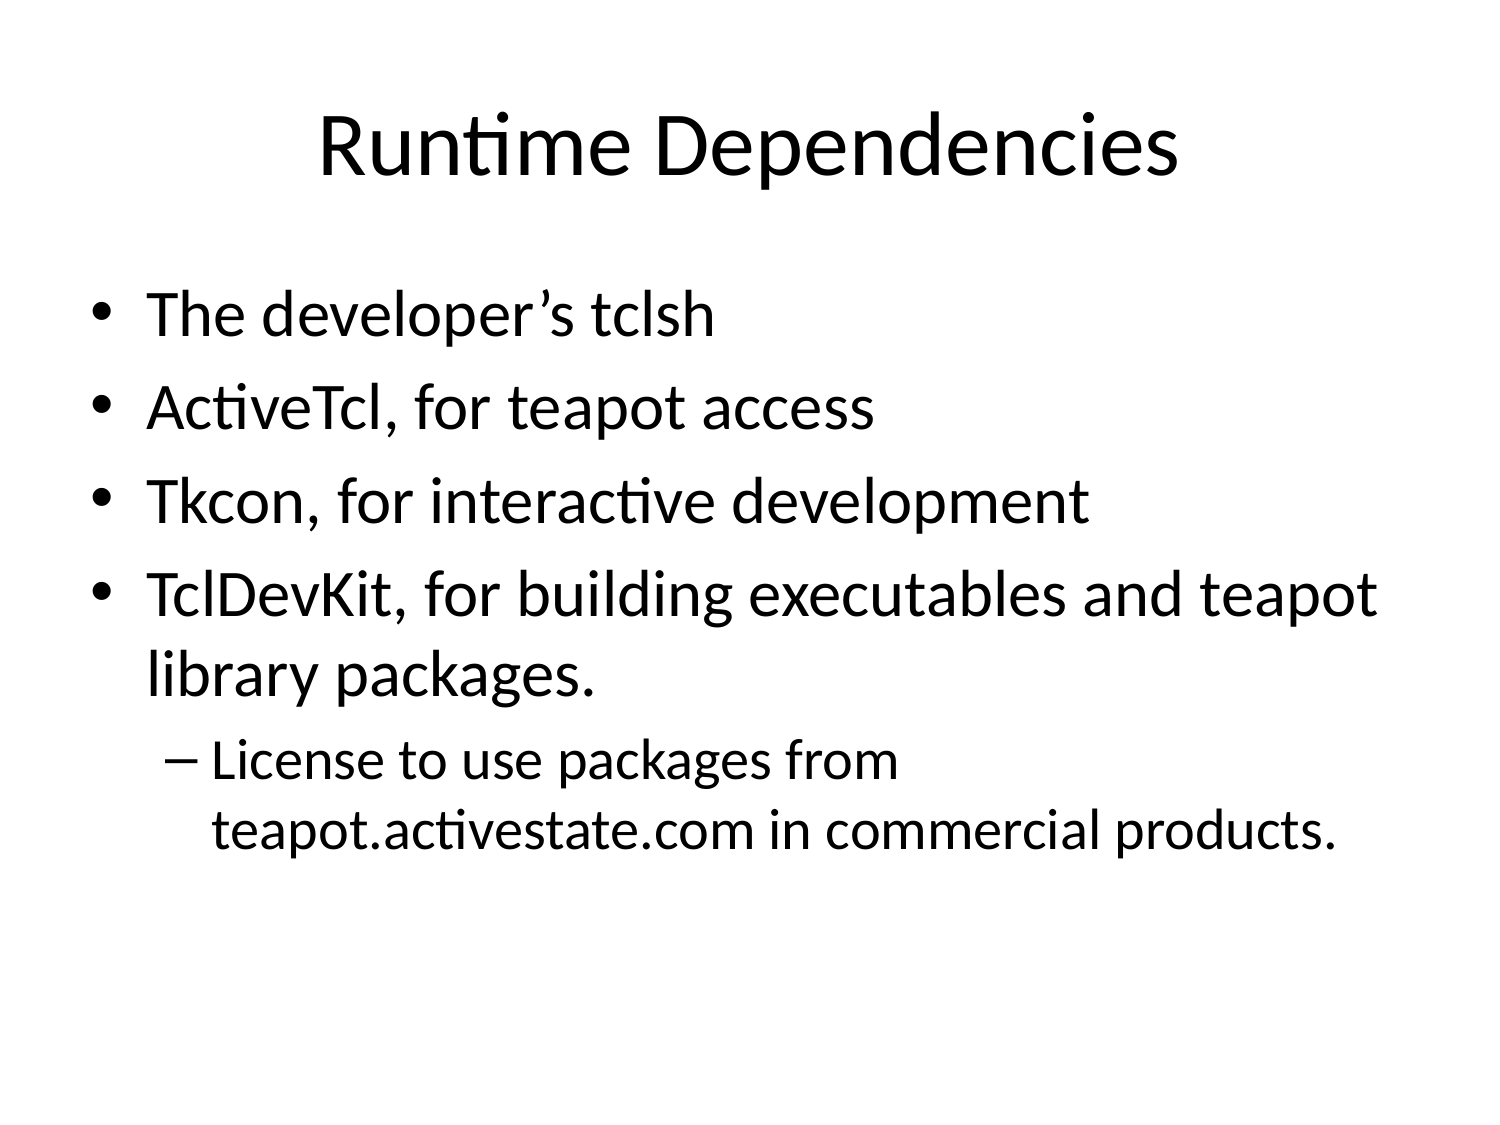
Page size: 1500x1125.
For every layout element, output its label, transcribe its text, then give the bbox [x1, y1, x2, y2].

title Runtime Dependencies [75, 45, 1425, 233]
list The developer’s tclsh ActiveTcl, for teapot access Tkcon, for interactive development TclDevKit, for building executables and teapot library packages. License to use packages from teapot.activestate.com in commercial products. [75, 262, 1425, 1005]
